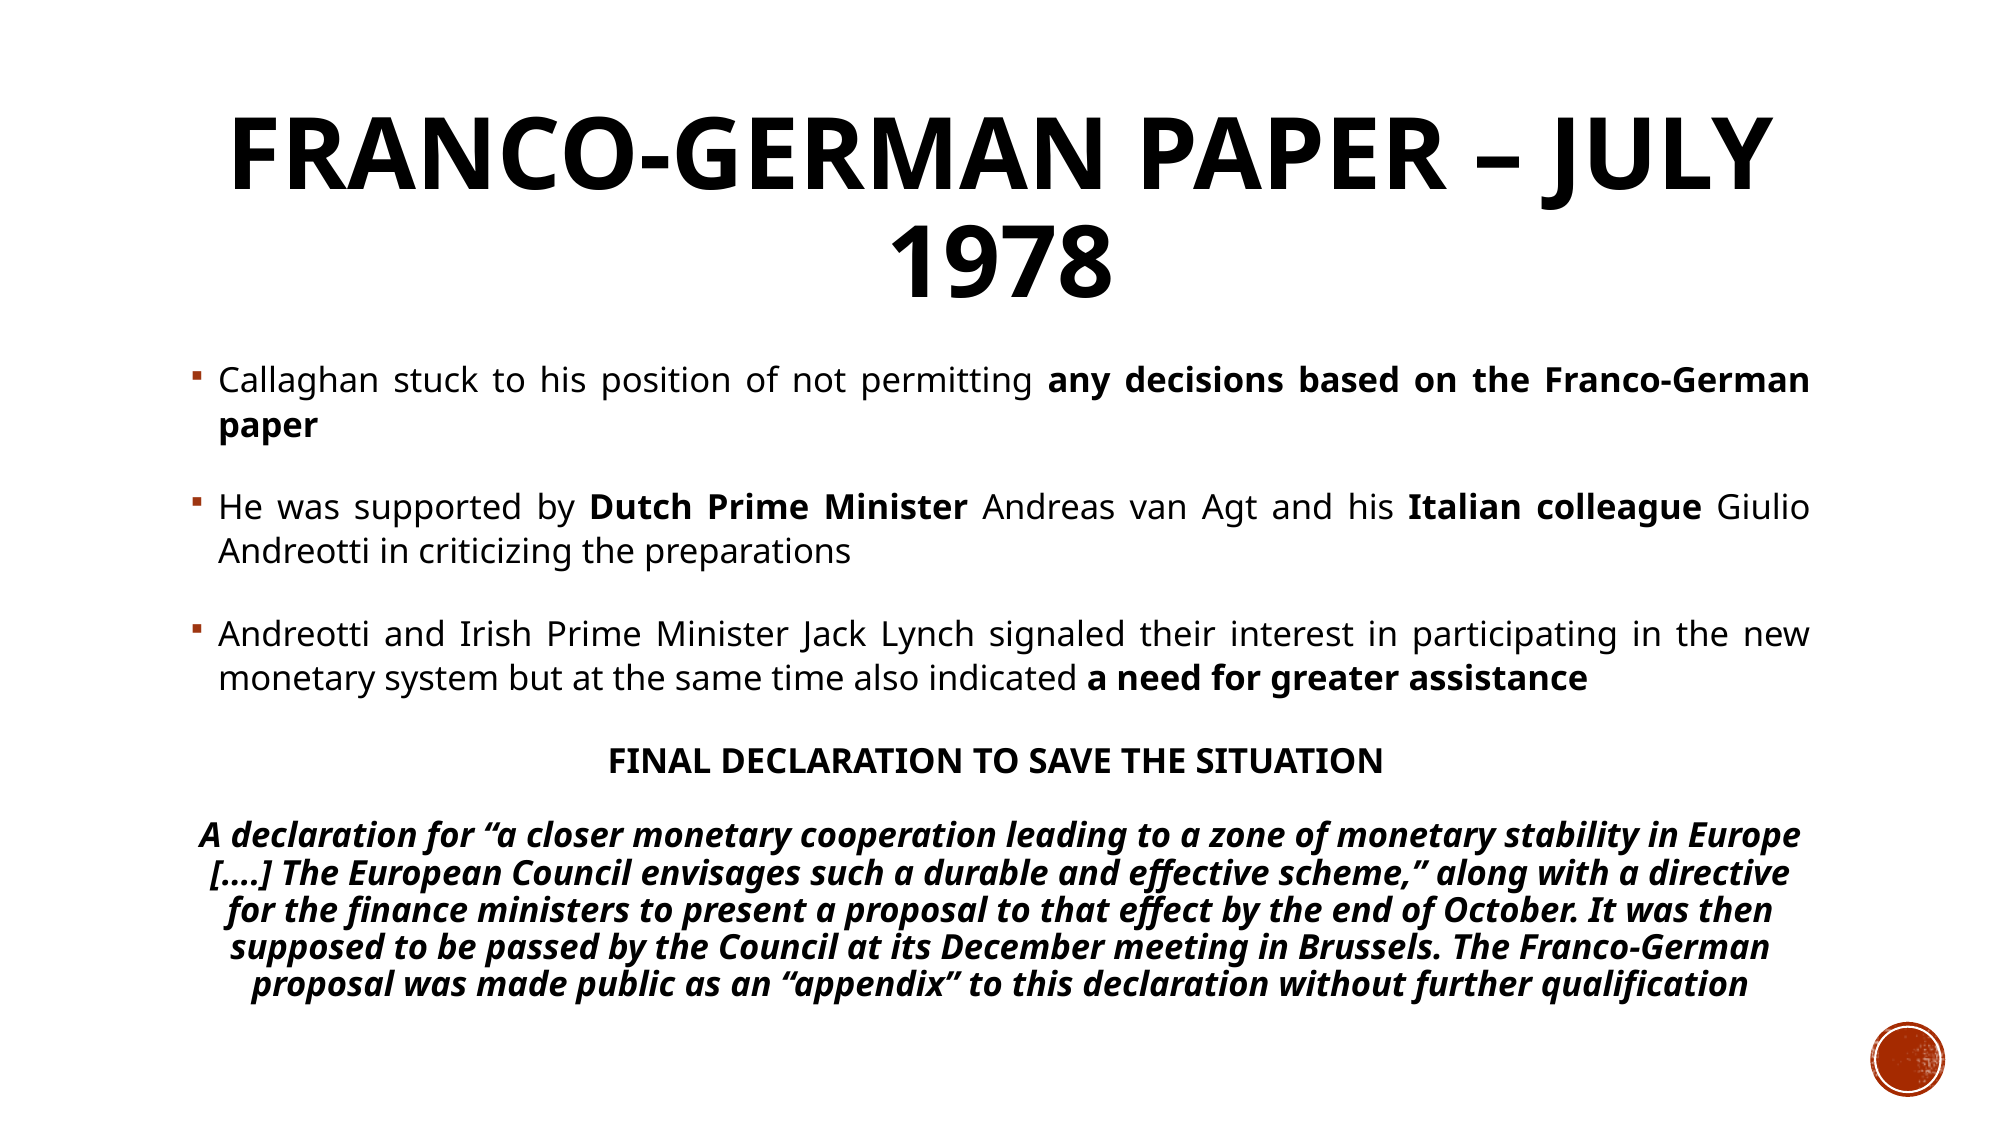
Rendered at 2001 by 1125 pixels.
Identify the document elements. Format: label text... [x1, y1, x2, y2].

title FRANCO-GERMAN PAPER – JULY 1978 [175, 79, 1826, 344]
list Callaghan stuck to his position of not permitting any decisions based on the Franco-German paper He was supported by Dutch Prime Minister Andreas van Agt and his Italian colleague Giulio Andreotti in criticizing the preparations Andreotti and Irish Prime Minister Jack Lynch signaled their interest in participating in the new monetary system but at the same time also indicated a need for greater assistance FINAL DECLARATION TO SAVE THE SITUATION A declaration for “a closer monetary cooperation leading to a zone of monetary stability in Europe [….] The European Council envisages such a durable and effective scheme,” along with a directive for the finance ministers to present a proposal to that effect by the end of October. It was then supposed to be passed by the Council at its December meeting in Brussels. The Franco-German proposal was made public as an “appendix” to this declaration without further qualification [175, 348, 1826, 1013]
